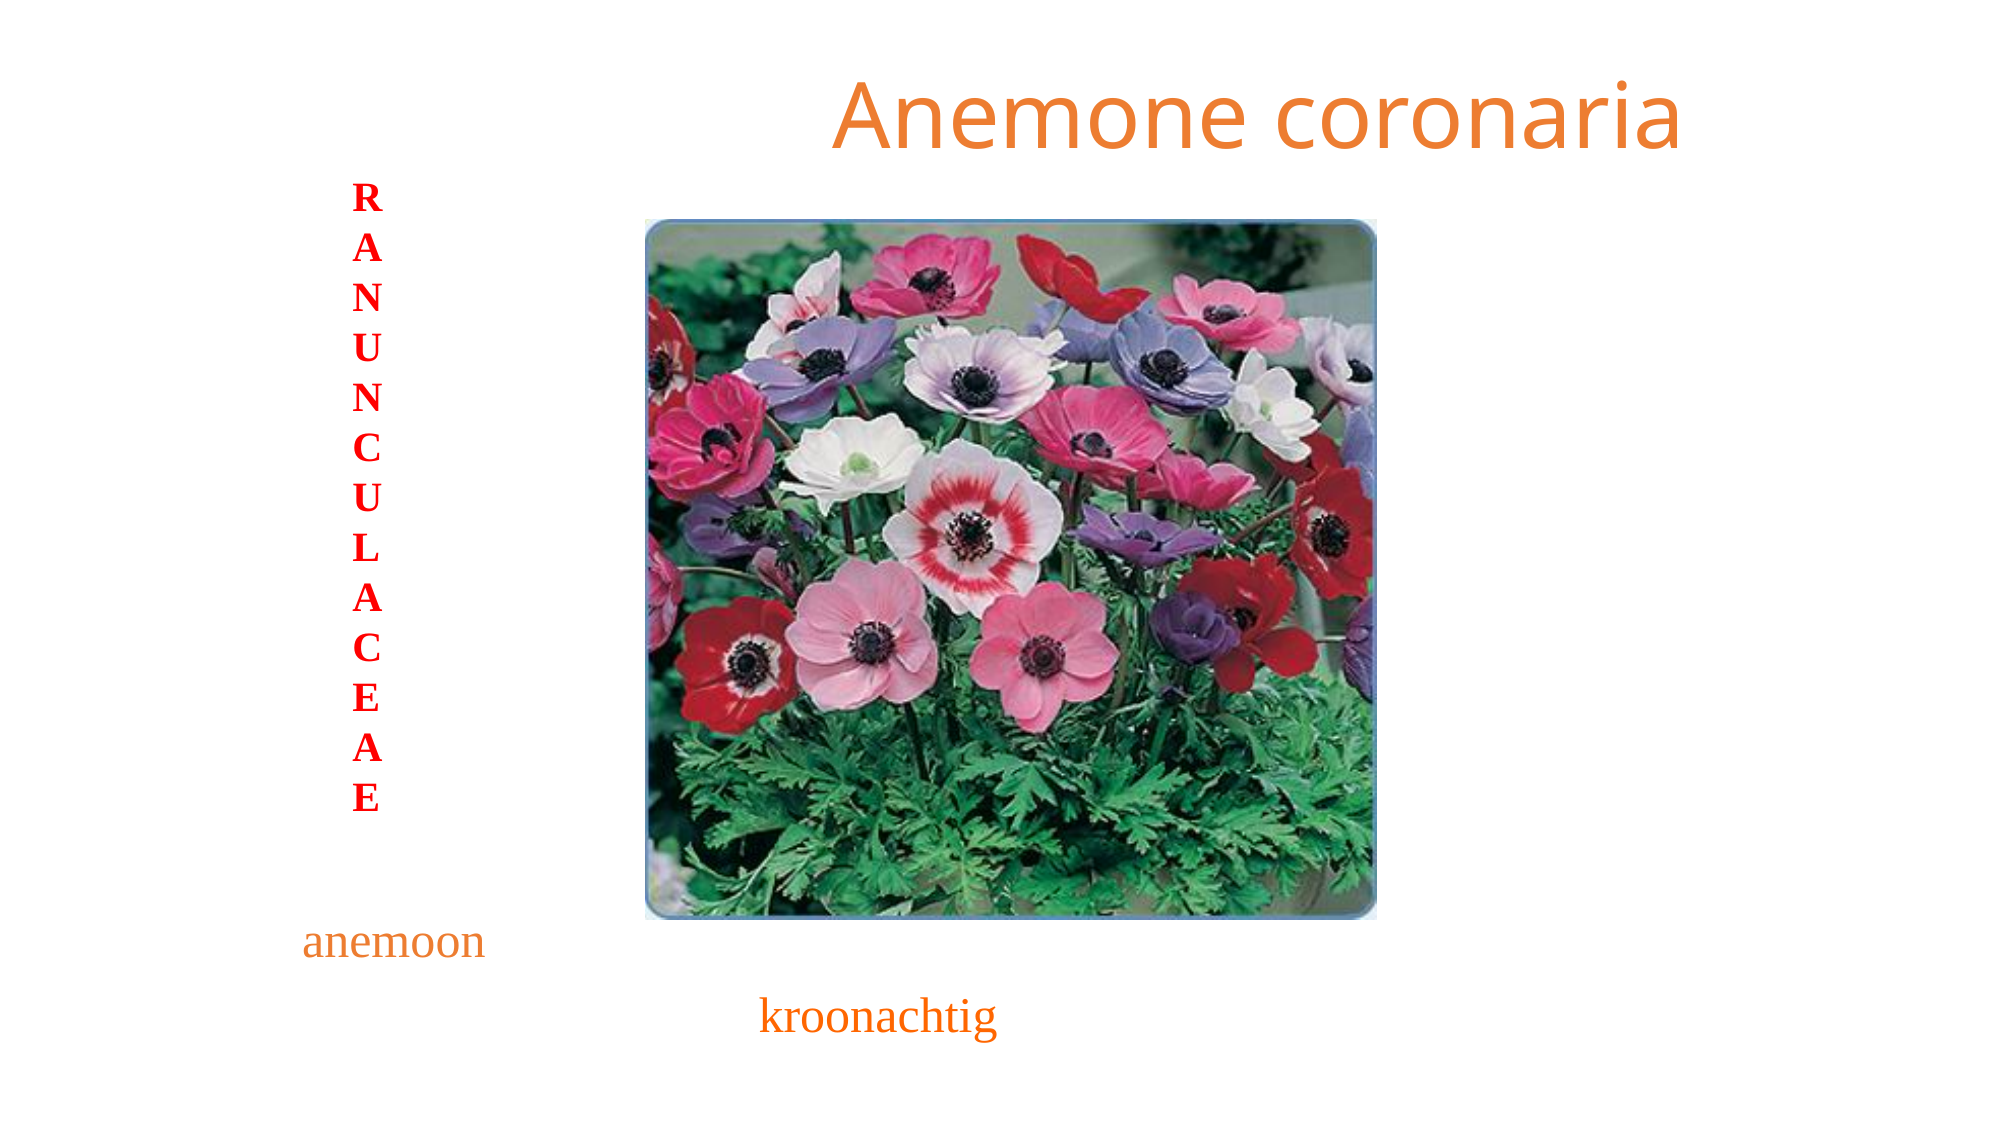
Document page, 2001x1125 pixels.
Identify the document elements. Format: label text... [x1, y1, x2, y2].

picture [645, 219, 1377, 920]
title Anemone coronaria [450, 24, 1725, 213]
text_box RANUNCULACEAE [337, 162, 400, 828]
text_box kroonachtig [300, 974, 1013, 1050]
text_box anemoon [287, 899, 1350, 975]
